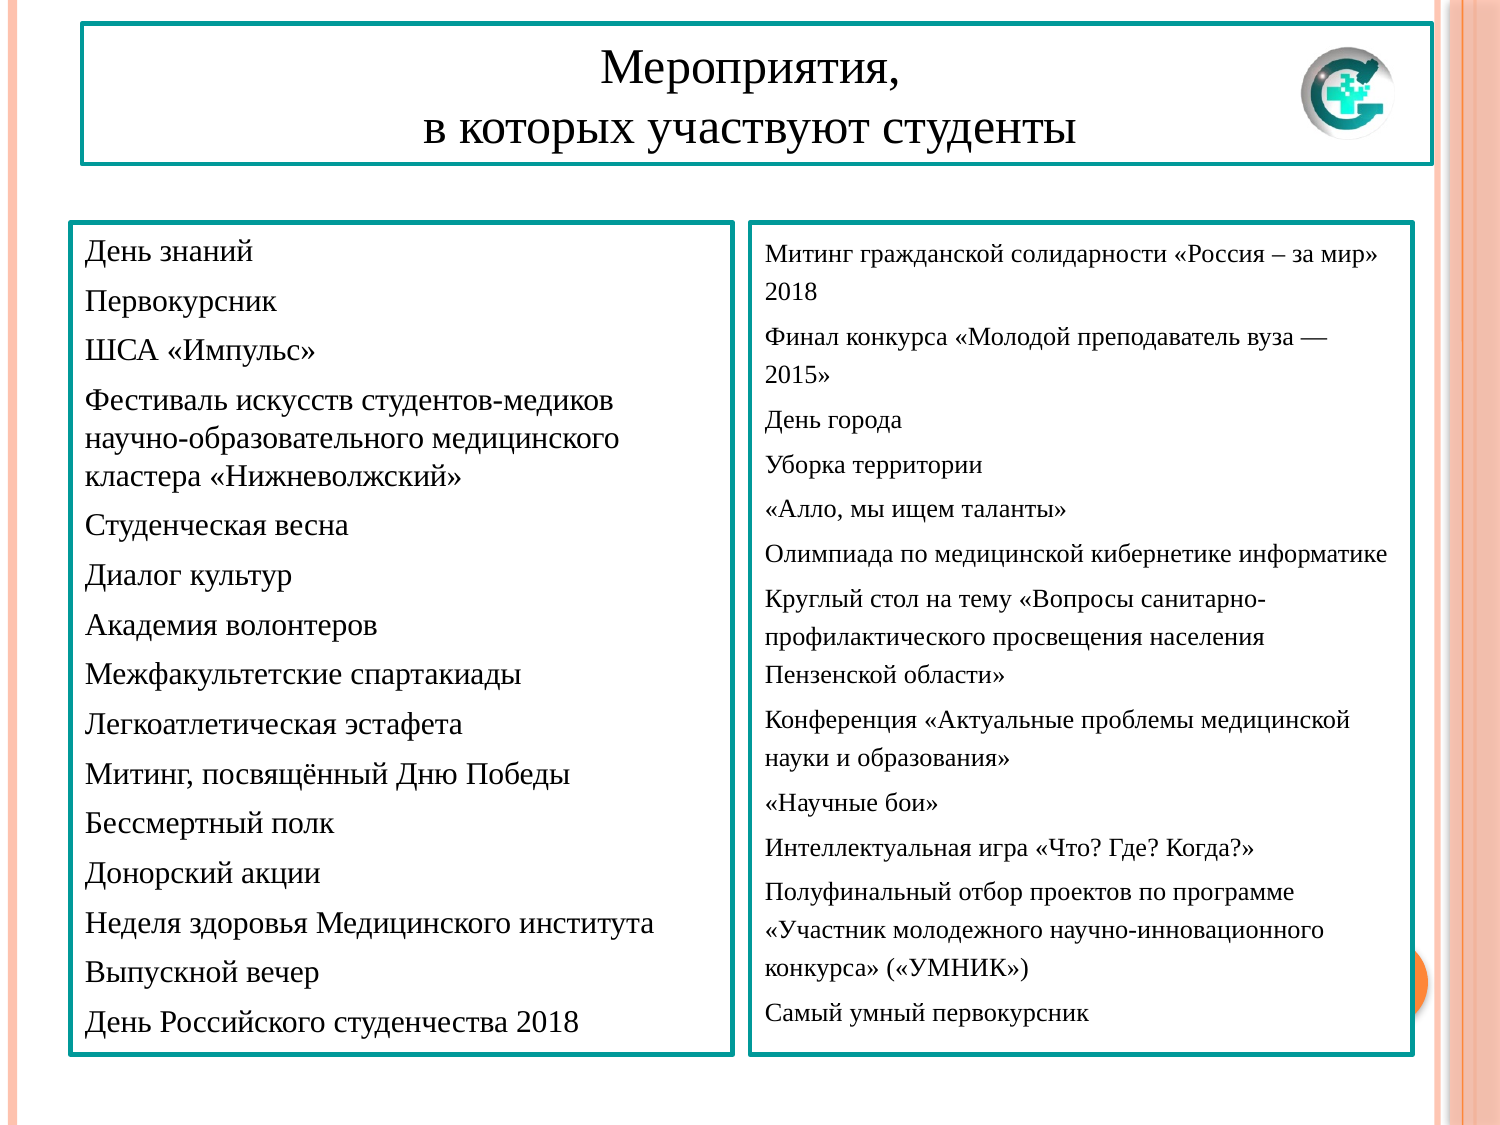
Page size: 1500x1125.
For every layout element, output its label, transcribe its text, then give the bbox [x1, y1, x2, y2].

list Митинг гражданской солидарности «Россия – за мир» 2018 Финал конкурса «Молодой преподаватель вуза — 2015» День города Уборка территории «Алло, мы ищем таланты» Олимпиада по медицинской кибернетике информатике Круглый стол на тему «Вопросы санитарно-профилактического просвещения населения Пензенской области» Конференция «Актуальные проблемы медицинской науки и образования» «Научные бои» Интеллектуальная игра «Что? Где? Когда?» Полуфинальный отбор проектов по программе «Участник молодежного научно-инновационного конкурса» («УМНИК») Самый умный первокурсник [750, 222, 1413, 1055]
picture [1300, 46, 1396, 141]
list День знаний Первокурсник ШСА «Импульс» Фестиваль искусств студентов-медиков научно-образовательного медицинского кластера «Нижневолжский» Студенческая весна Диалог культур Академия волонтеров Межфакультетские спартакиады Легкоатлетическая эстафета Митинг, посвящённый Дню Победы Бессмертный полк Донорский акции Неделя здоровья Медицинского института Выпускной вечер День Российского студенчества 2018 [70, 222, 733, 1055]
text_box Мероприятия, в которых участвуют студенты [81, 23, 1432, 164]
title [75, 45, 1300, 233]
